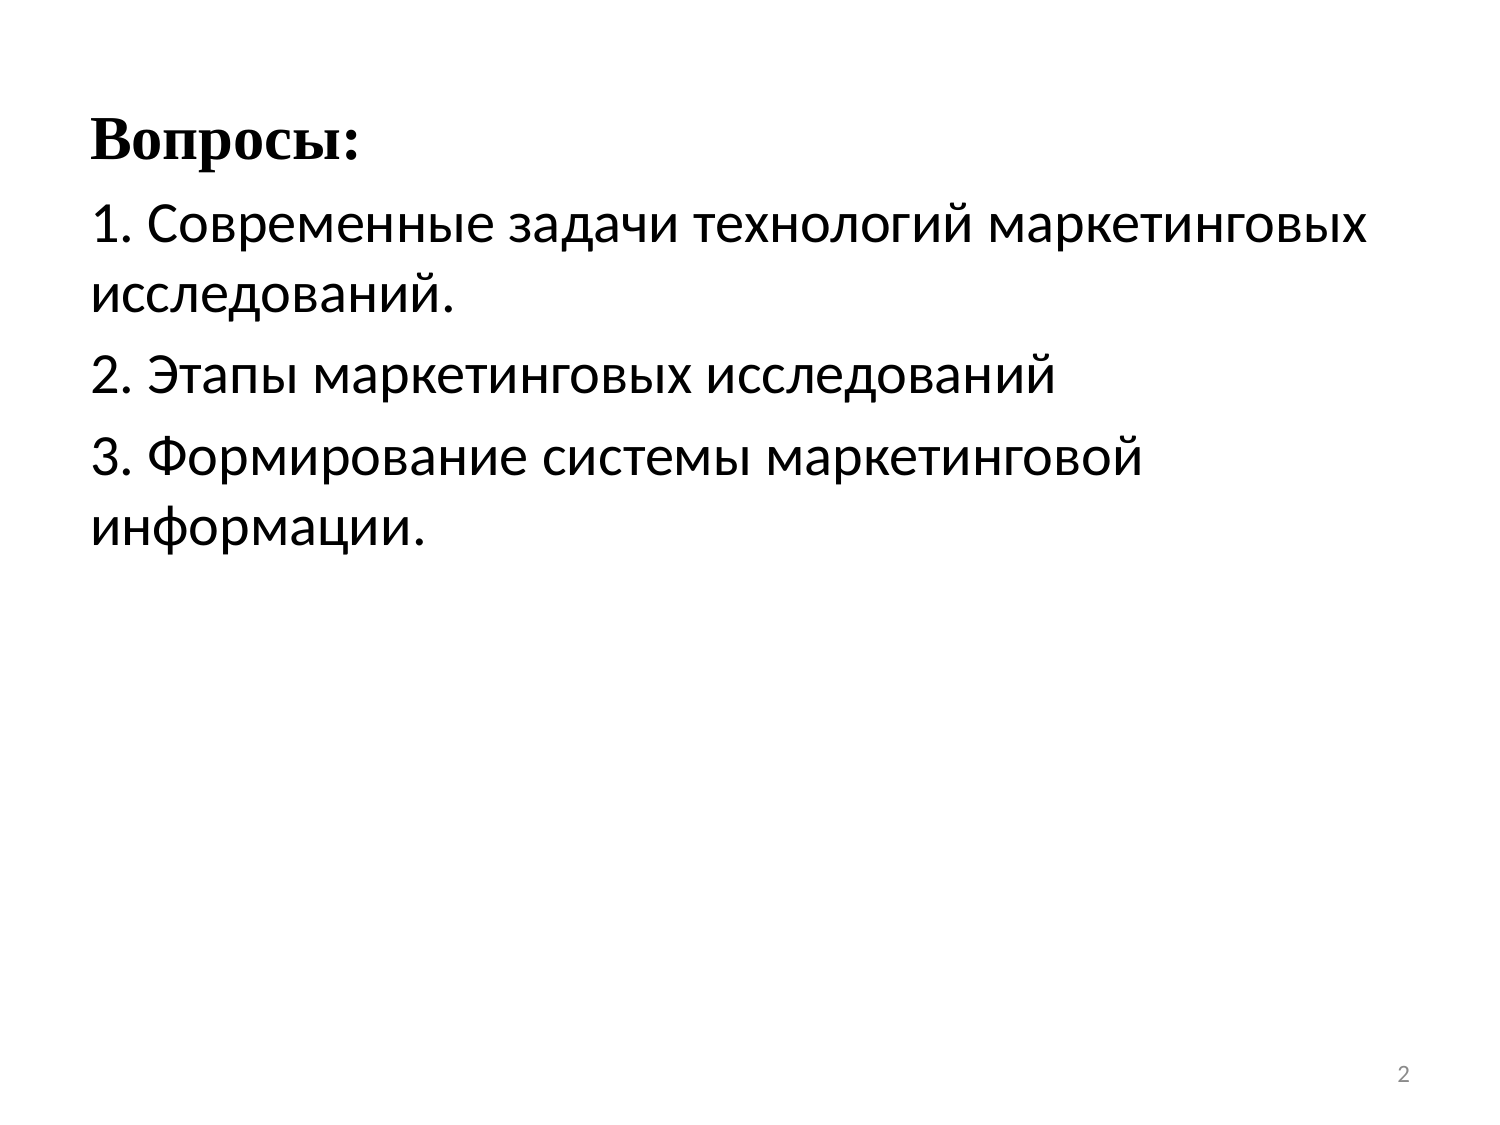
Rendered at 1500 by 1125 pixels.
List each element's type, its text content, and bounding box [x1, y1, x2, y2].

list Вопросы: 1. Современные задачи технологий маркетинговых исследований. 2. Этапы маркетинговых исследований 3. Формирование системы маркетинговой информации. [75, 90, 1425, 1005]
slide_number 2 [1074, 1042, 1425, 1103]
